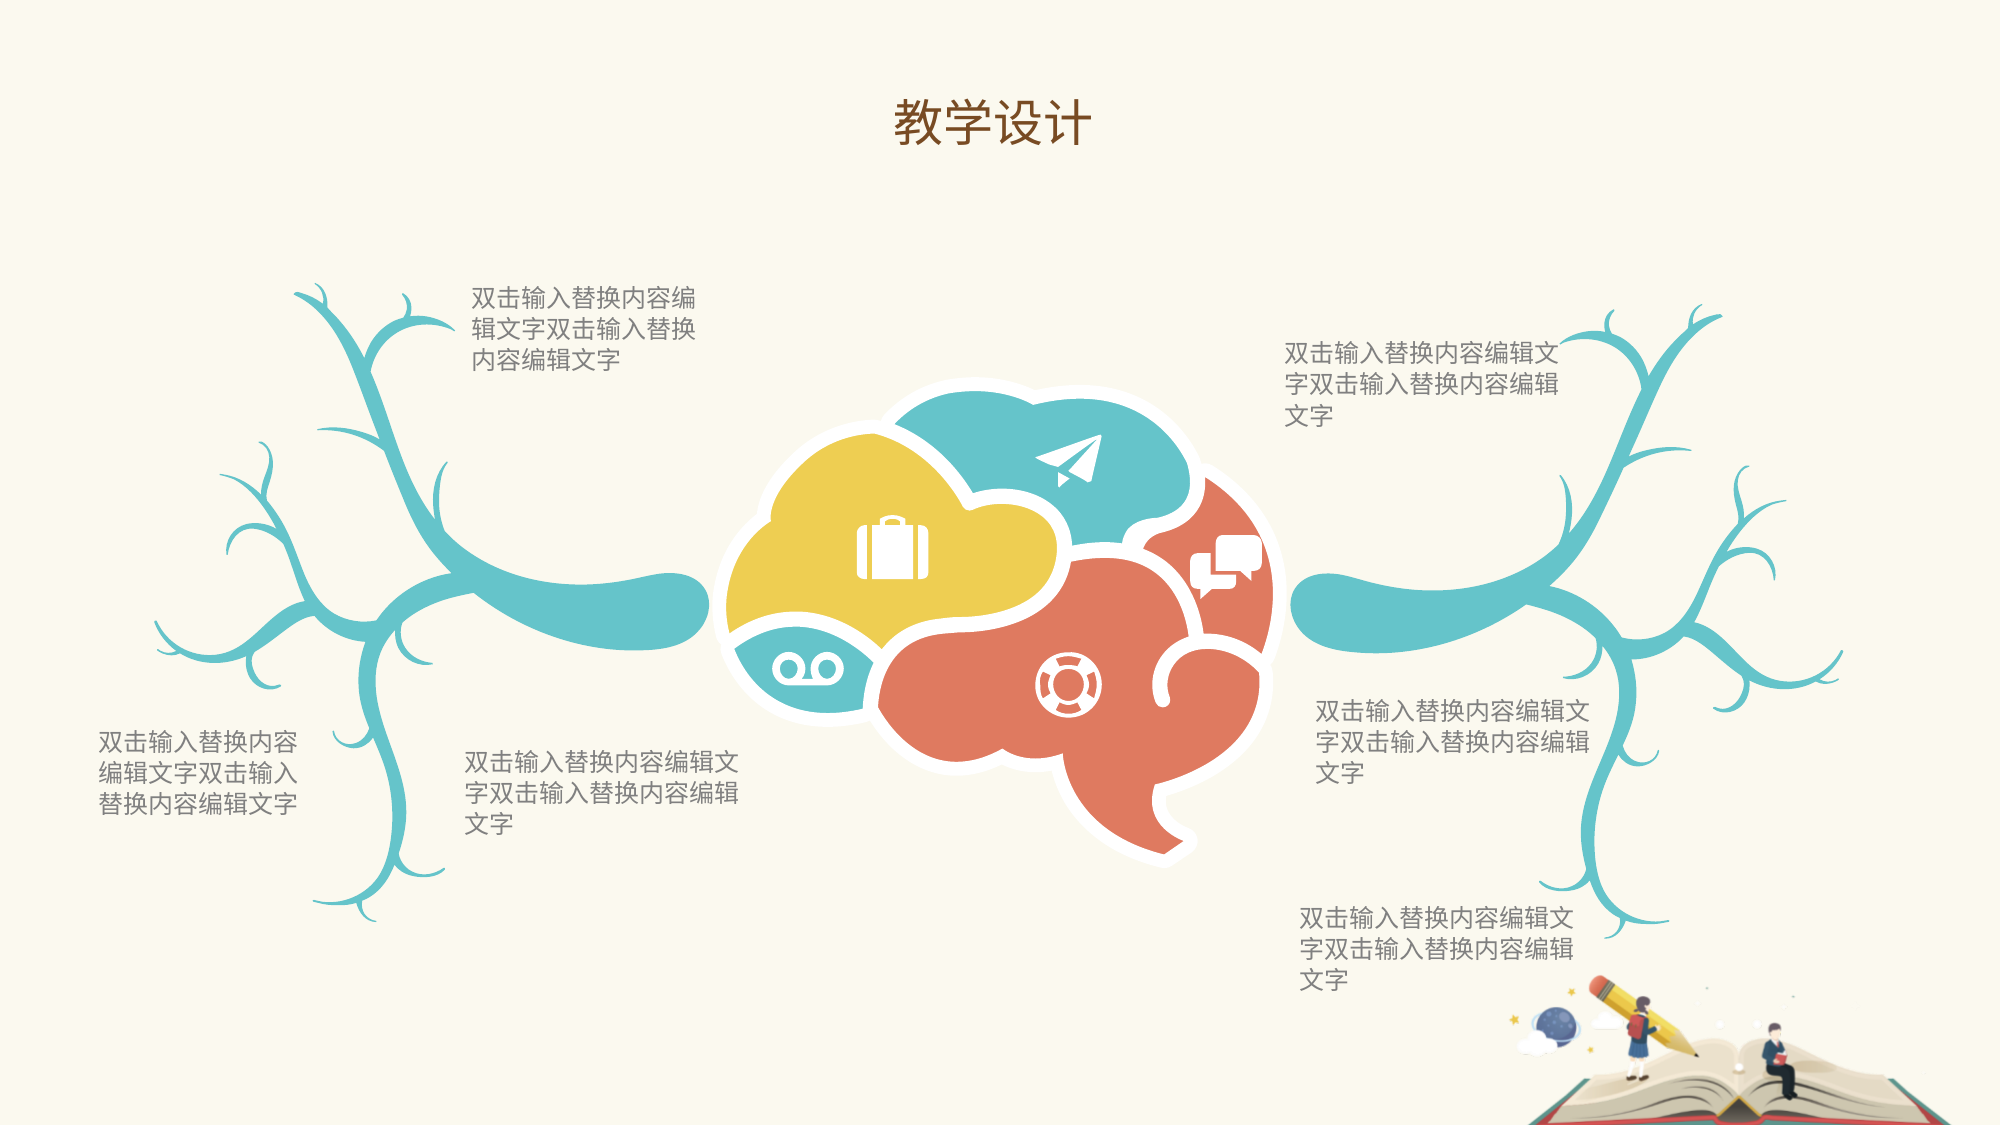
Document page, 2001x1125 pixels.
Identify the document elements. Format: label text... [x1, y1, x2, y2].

text_box [1290, 303, 1844, 779]
text_box [154, 282, 710, 923]
text_box [1058, 472, 1070, 488]
text_box [856, 525, 867, 580]
text_box [1130, 463, 1287, 668]
text_box 双击输入替换内容编辑文字双击输入替换内容编辑文字 [449, 737, 755, 847]
text_box [1144, 479, 1272, 652]
text_box [918, 525, 929, 580]
text_box [1190, 553, 1237, 600]
text_box 教学设计 [663, 84, 1324, 160]
text_box [727, 434, 1056, 648]
text_box 双击输入替换内容编辑文字双击输入替换内容编辑文字 [83, 717, 328, 827]
text_box [872, 515, 914, 580]
text_box [720, 626, 875, 727]
text_box [879, 558, 1259, 854]
text_box [1539, 795, 1670, 939]
text_box [735, 627, 873, 713]
text_box 双击输入替换内容编辑文字双击输入替换内容编辑文字 [1270, 328, 1576, 438]
text_box [772, 651, 844, 686]
text_box [896, 392, 1189, 545]
text_box [1035, 652, 1102, 718]
text_box [880, 377, 1204, 560]
text_box [864, 553, 1274, 869]
text_box [712, 419, 1059, 662]
text_box 双击输入替换内容编辑文字双击输入替换内容编辑文字 [1301, 686, 1607, 795]
text_box [1215, 535, 1262, 582]
text_box [1035, 434, 1102, 483]
picture [1505, 947, 1992, 1125]
text_box 双击输入替换内容编辑文字双击输入替换内容编辑文字 [1285, 893, 1591, 1003]
text_box 双击输入替换内容编辑文字双击输入替换内容编辑文字 [456, 273, 727, 382]
